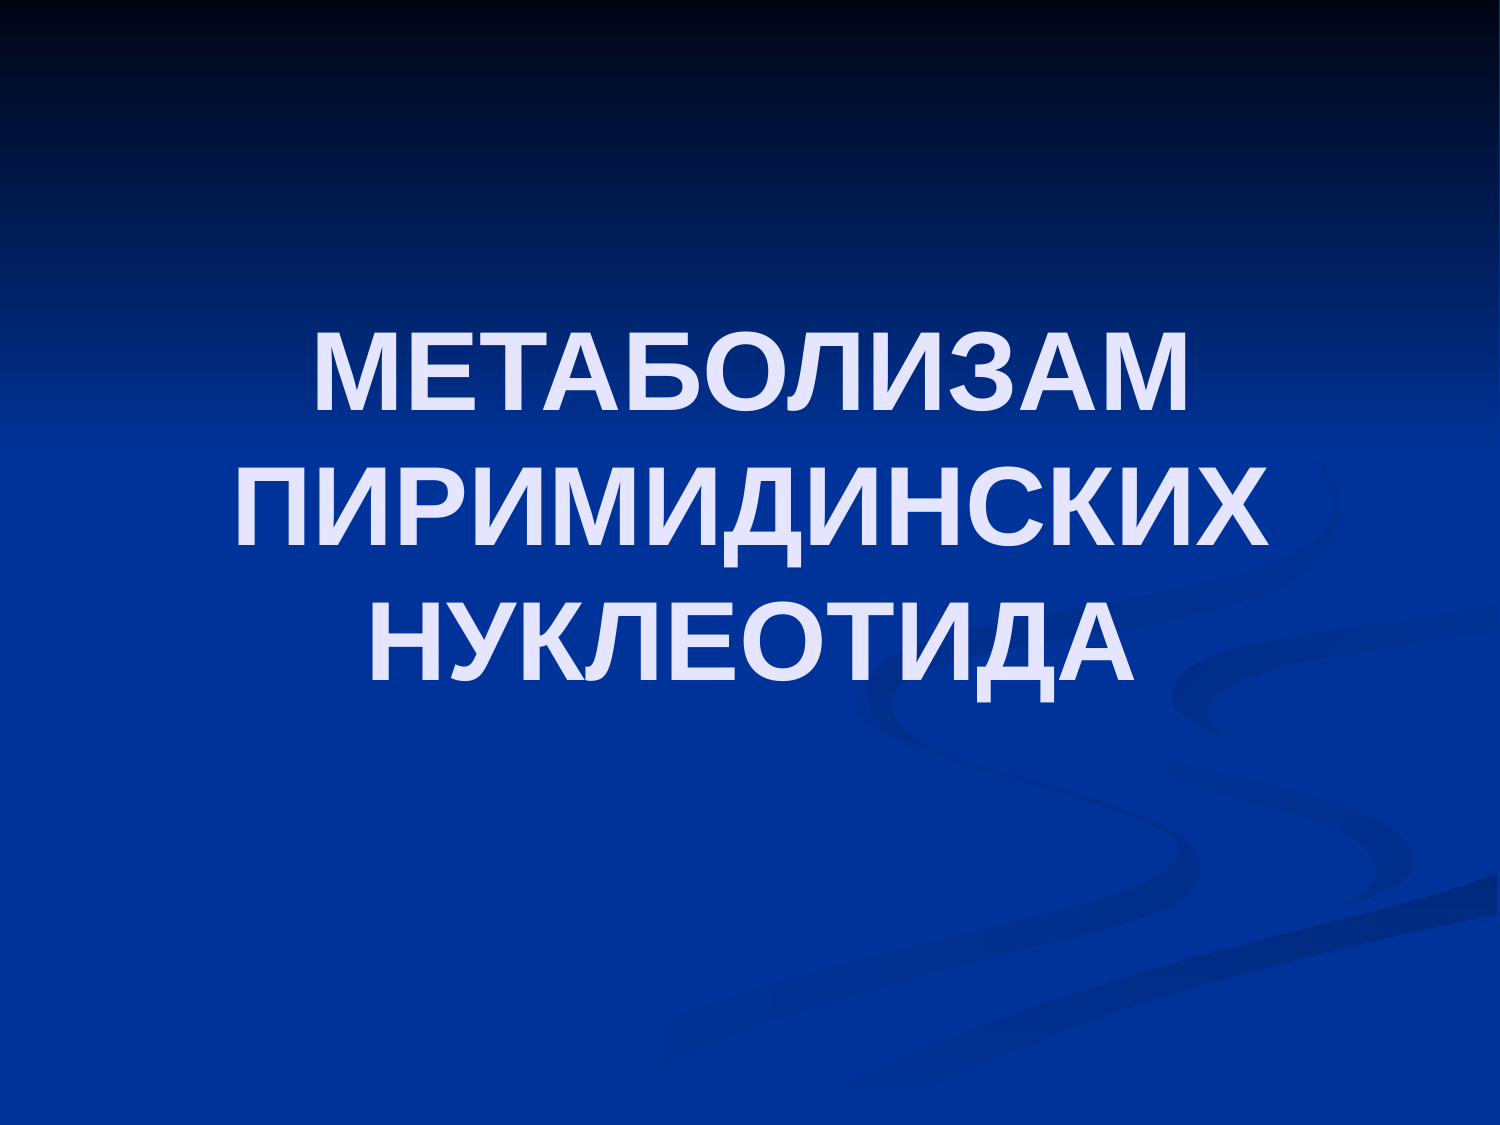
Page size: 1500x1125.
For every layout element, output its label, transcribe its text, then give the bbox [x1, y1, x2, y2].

title МЕТАБОЛИЗАМ ПИРИМИДИНСКИХ НУКЛЕОТИДА [76, 349, 1428, 651]
